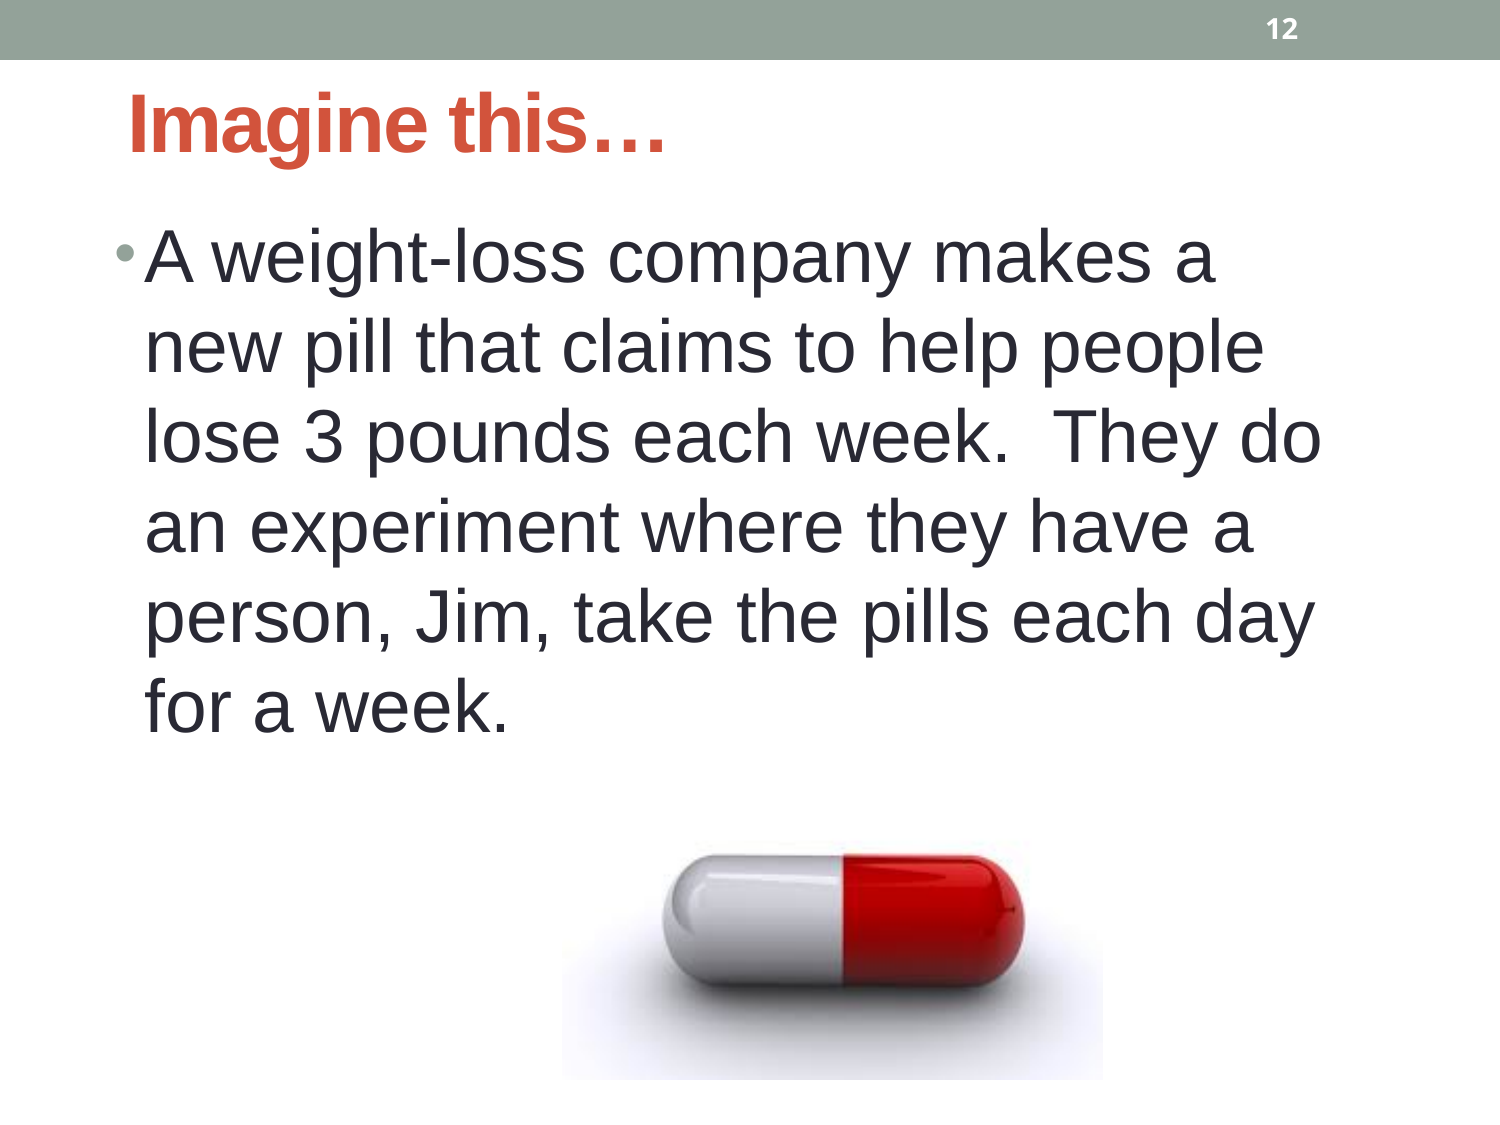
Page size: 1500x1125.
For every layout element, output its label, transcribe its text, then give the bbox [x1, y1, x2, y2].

title Imagine this… [112, 50, 1240, 188]
slide_number 12 [1250, 3, 1425, 57]
list A weight-loss company makes a new pill that claims to help people lose 3 pounds each week. They do an experiment where they have a person, Jim, take the pills each day for a week. [99, 200, 1350, 1038]
picture [562, 674, 1103, 1080]
